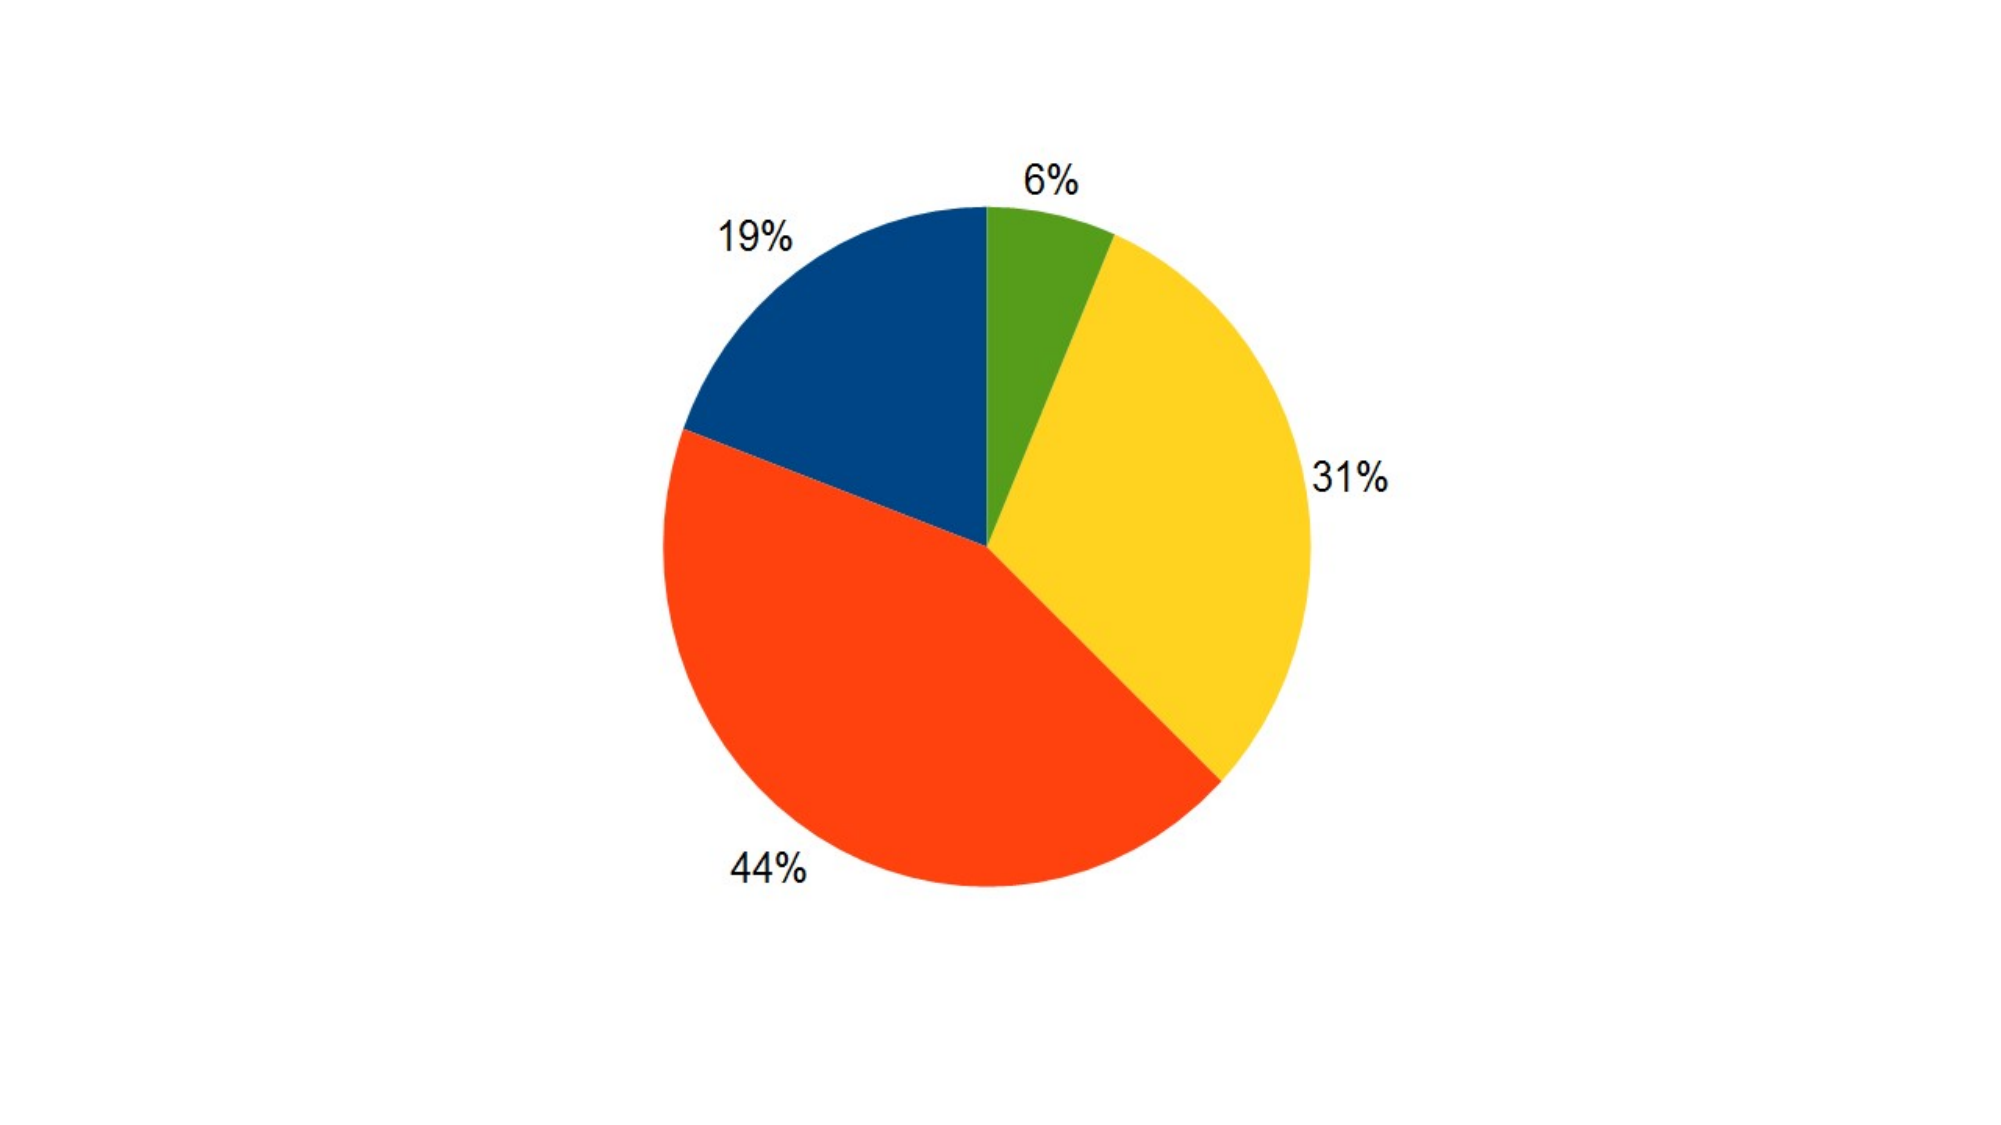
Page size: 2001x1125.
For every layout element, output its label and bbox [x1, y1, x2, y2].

list [559, 122, 1430, 931]
